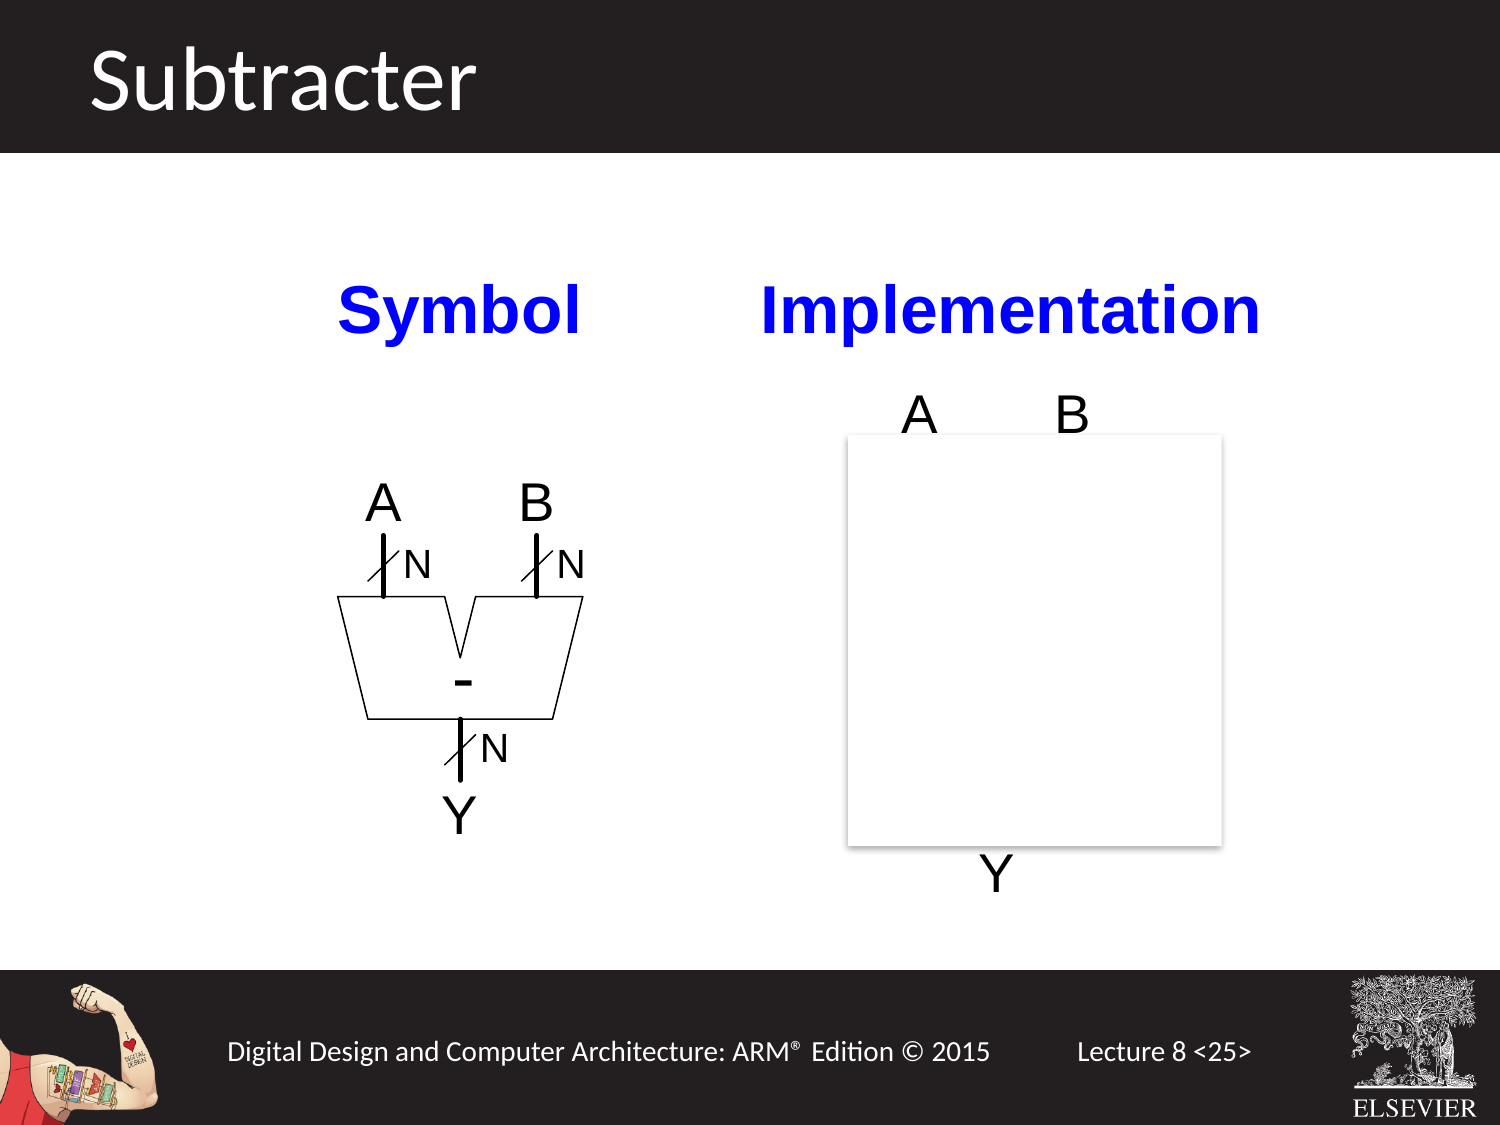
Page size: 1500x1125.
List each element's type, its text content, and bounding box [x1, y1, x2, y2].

picture [1350, 974, 1477, 1117]
picture [0, 979, 163, 1125]
text_box [87, 174, 1413, 1025]
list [262, 179, 1303, 945]
text_box Subtracter [75, 11, 1375, 136]
